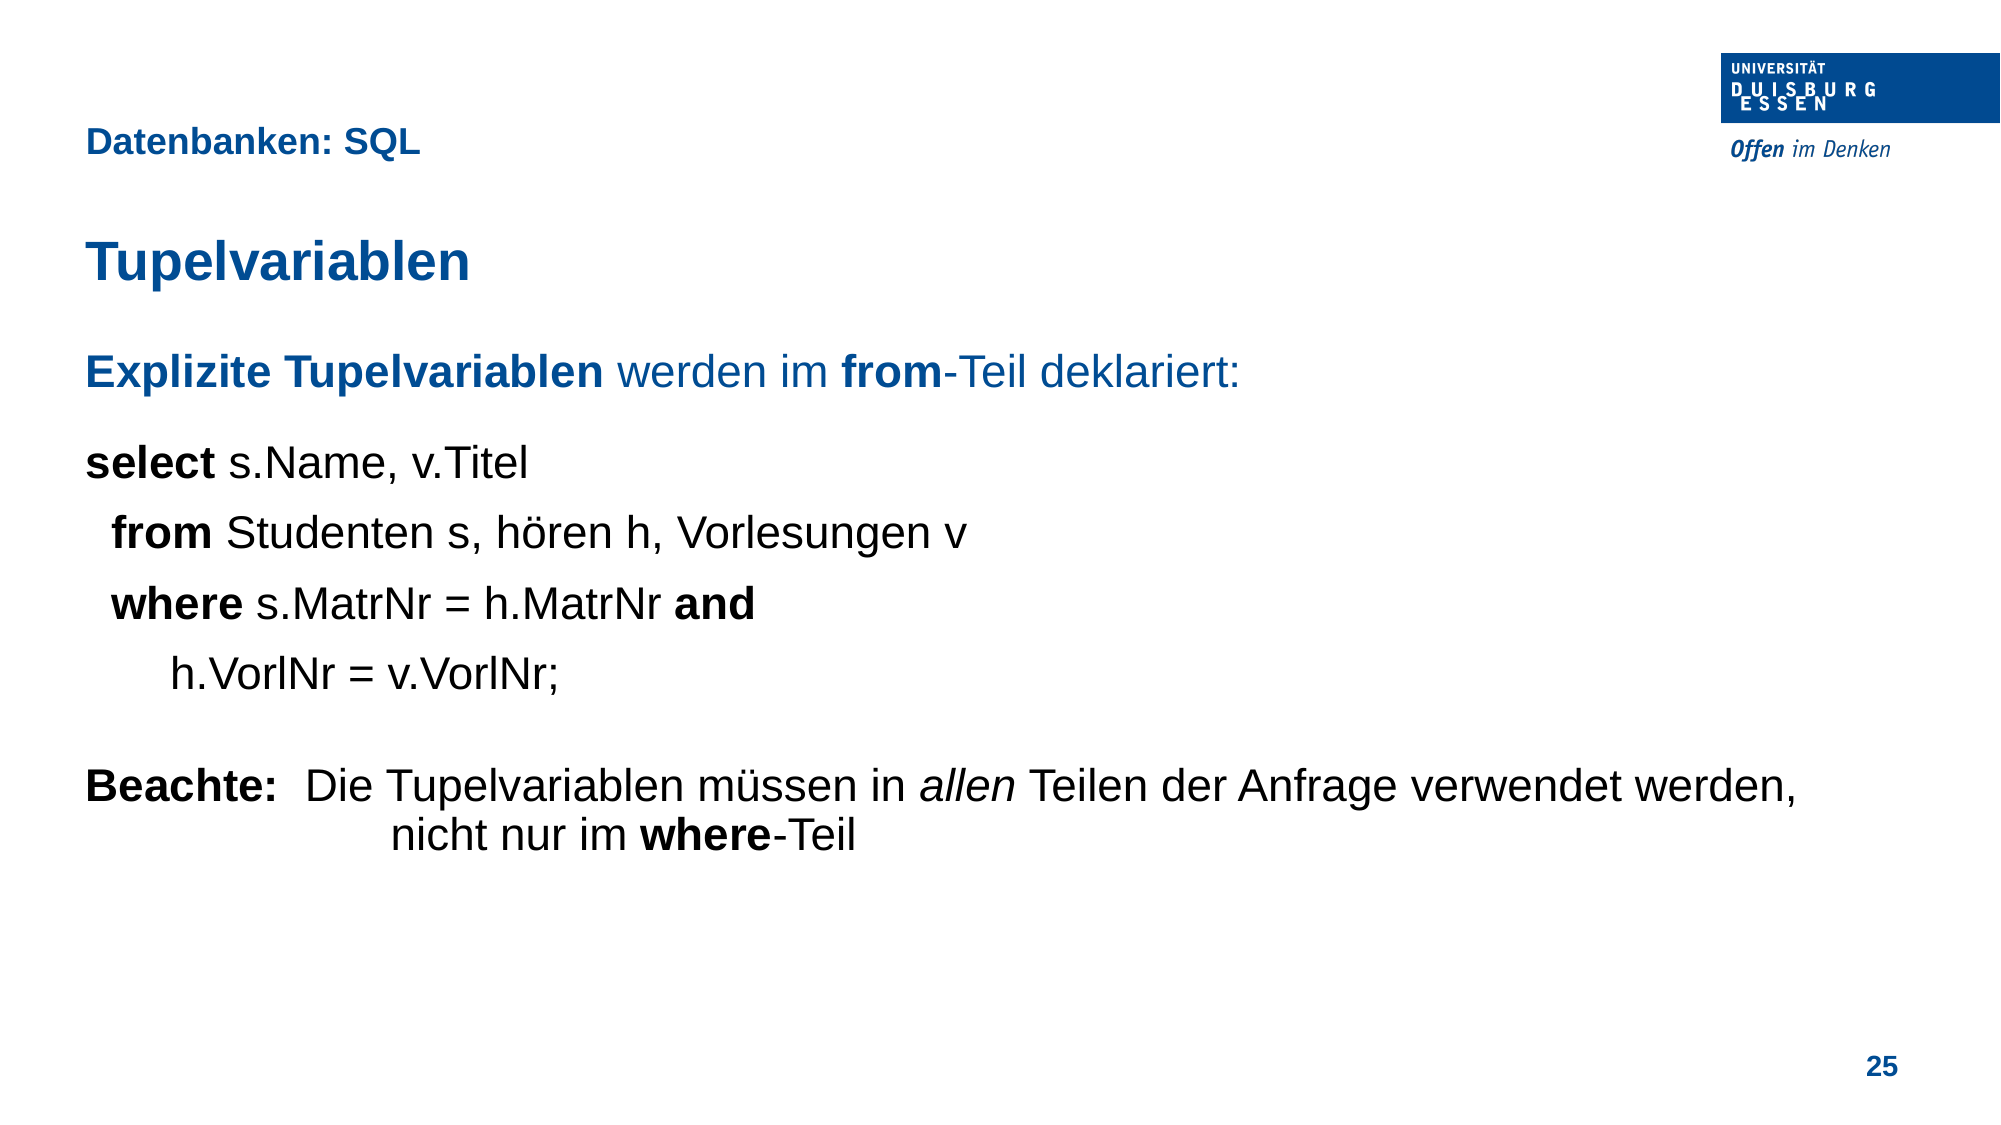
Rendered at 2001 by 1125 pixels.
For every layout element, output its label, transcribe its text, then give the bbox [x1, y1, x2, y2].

list Tupelvariablen [85, 225, 1696, 301]
picture [1721, 53, 2000, 162]
list Datenbanken: SQL [85, 121, 1696, 163]
slide_number 25 [1677, 1039, 1914, 1081]
list Explizite Tupelvariablen werden im from-Teil deklariert: select s.Name, v.Titel from Studenten s, hören h, Vorlesungen v where s.MatrNr = h.MatrNr and h.VorlNr = v.VorlNr; Beachte: Die Tupelvariablen müssen in allen Teilen der Anfrage verwendet werden, nicht nur im where-Teil [85, 340, 1914, 1040]
